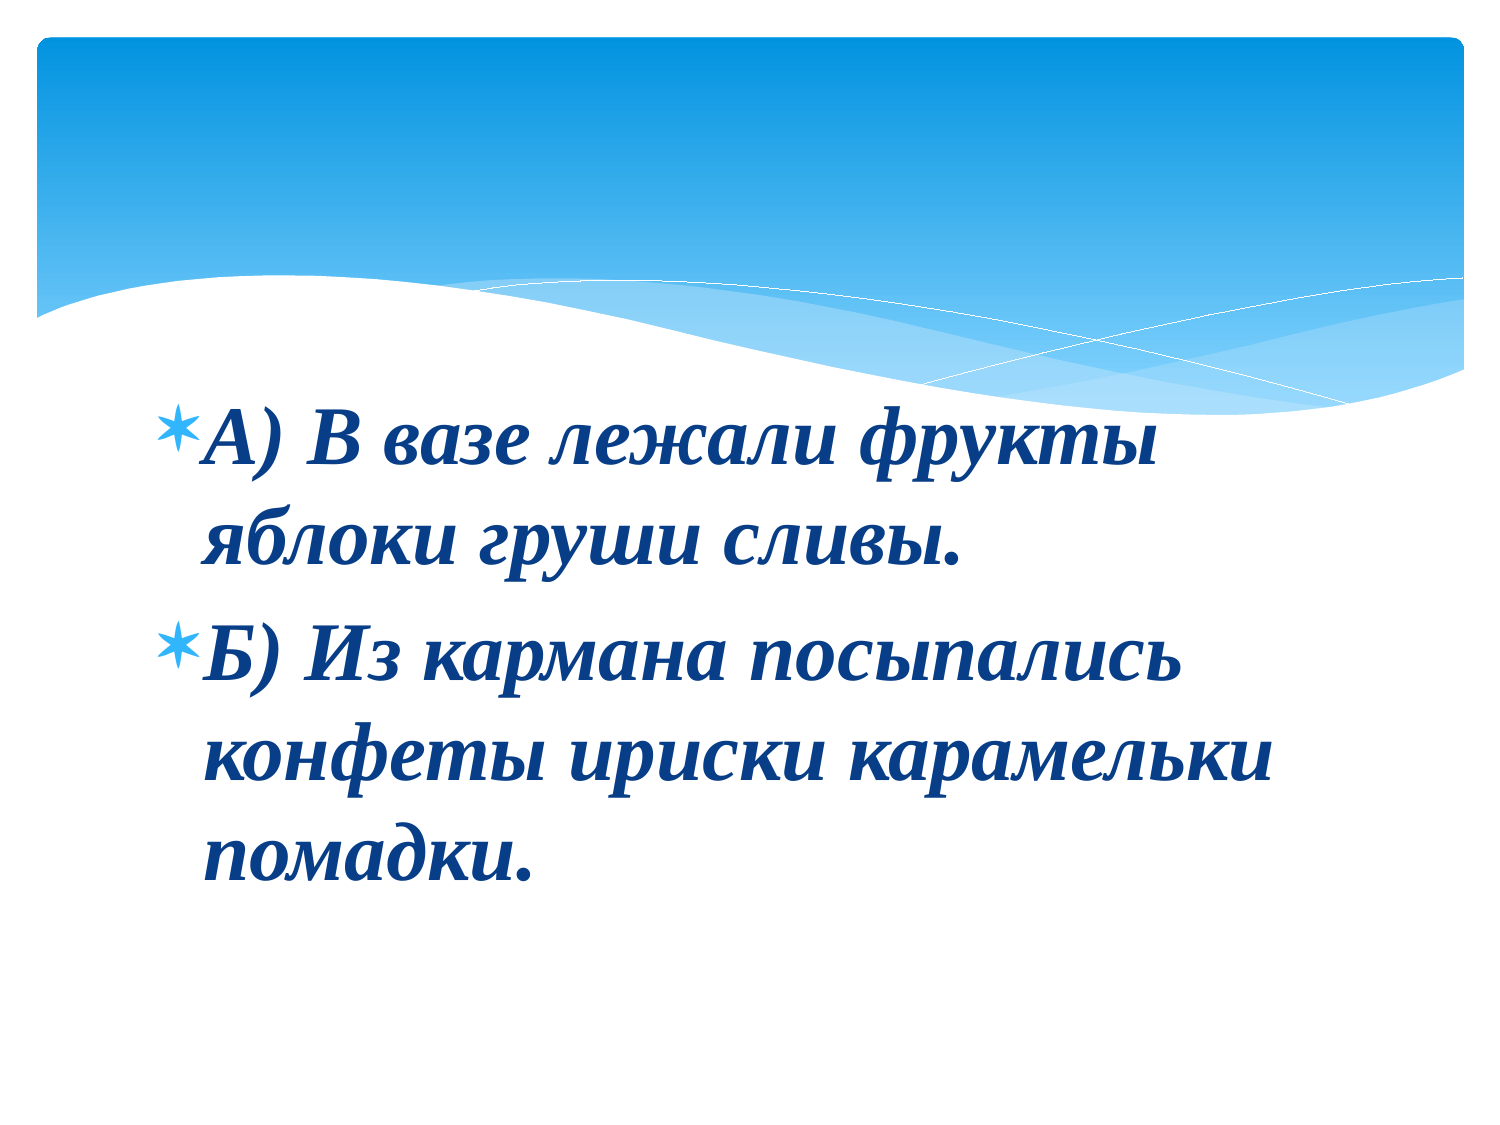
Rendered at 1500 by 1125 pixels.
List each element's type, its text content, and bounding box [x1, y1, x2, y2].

list А) В вазе лежали фрукты яблоки груши сливы. Б) Из кармана посыпались конфеты ириски карамельки помадки. [143, 373, 1359, 1005]
